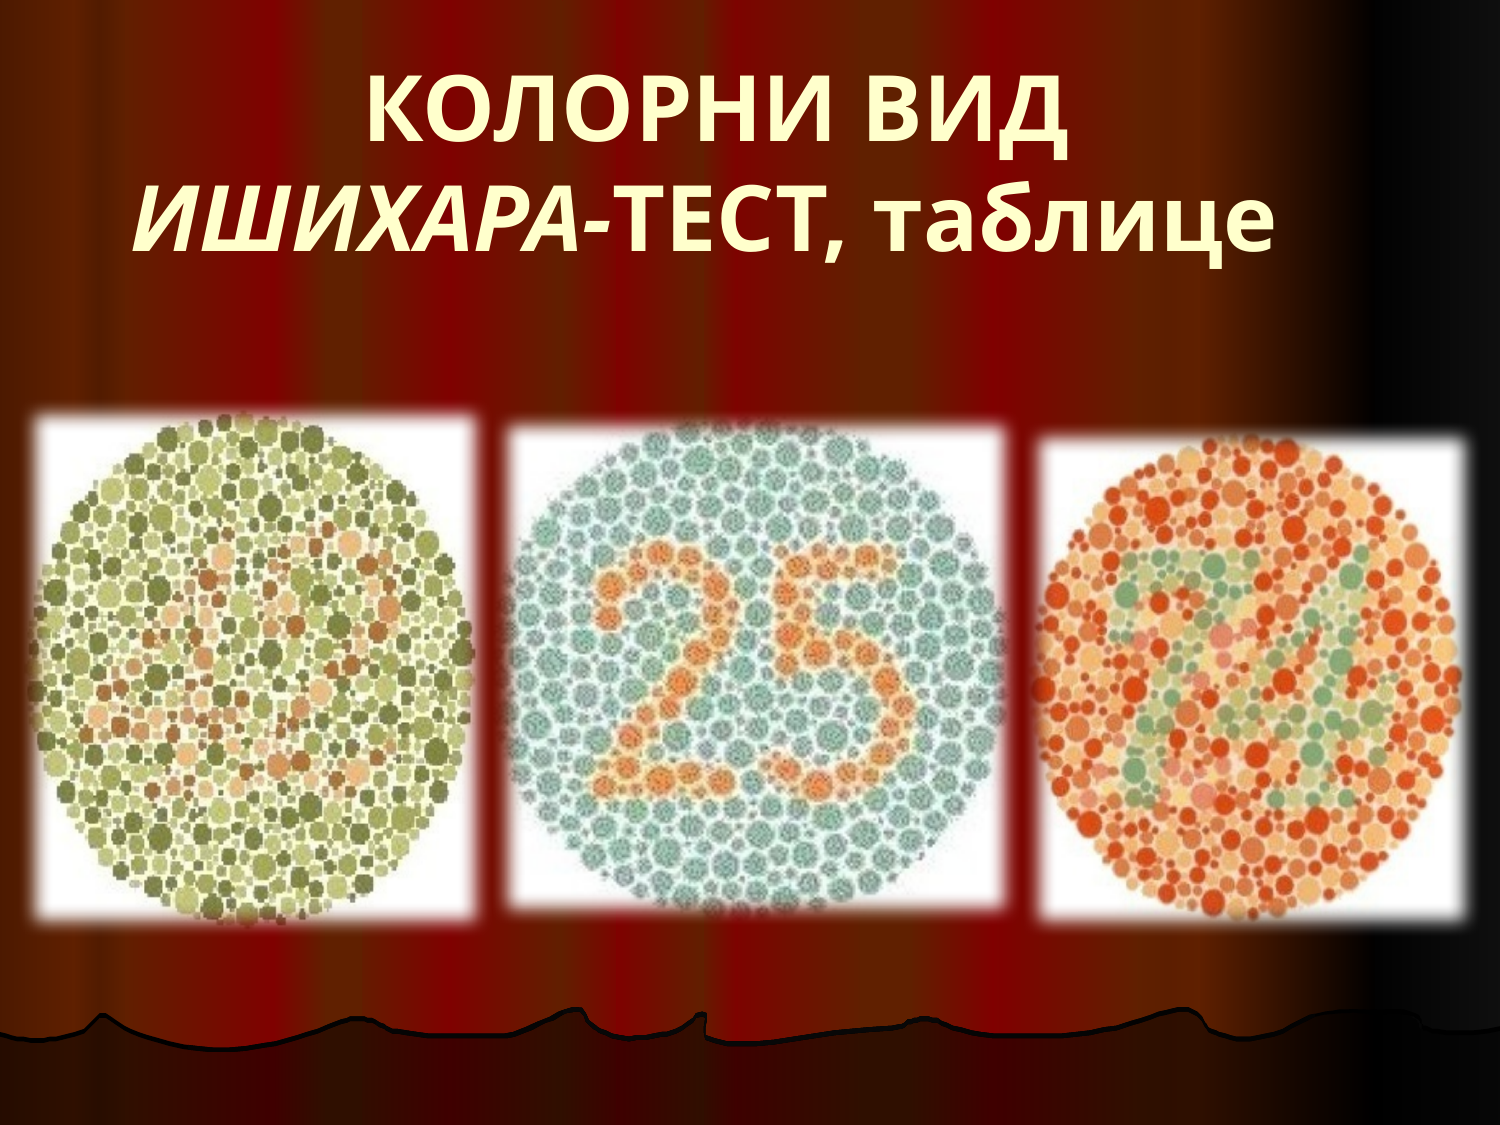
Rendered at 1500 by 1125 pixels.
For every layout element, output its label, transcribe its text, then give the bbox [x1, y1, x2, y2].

picture [489, 408, 1483, 938]
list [17, 396, 493, 938]
title КОЛОРНИ ВИД ИШИХАРА-ТЕСТ, таблице [52, 66, 1404, 254]
